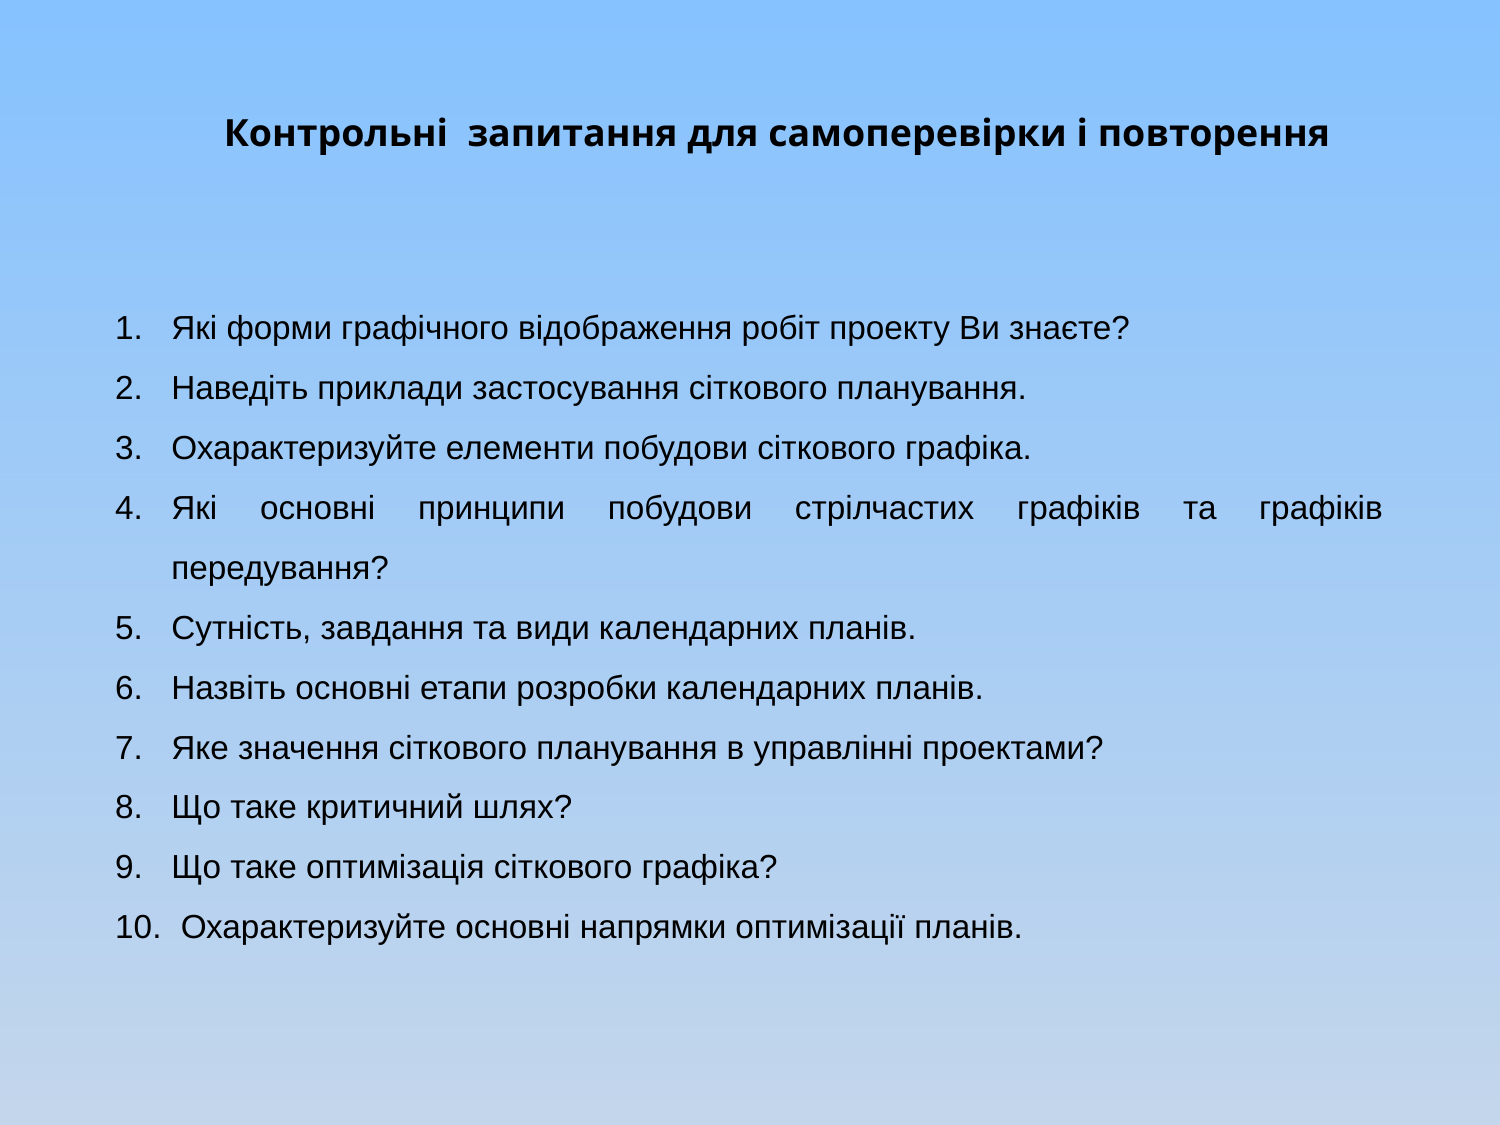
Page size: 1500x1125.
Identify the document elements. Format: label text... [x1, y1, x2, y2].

text_box Які форми графічного відображення робіт проекту Ви знаєте? Наведіть приклади застосування сіткового планування. Охарактеризуйте елементи побудови сіткового графіка. Які основні принципи побудови стрілчастих графіків та графіків передування? Сутність, завдання та види календарних планів. Назвіть основні етапи розробки календарних планів. Яке значення сіткового планування в управлінні проектами? Що таке критичний шлях? Що таке оптимізація сіткового графіка? Охарактеризуйте основні напрямки оптимізації планів. [100, 279, 1400, 953]
text_box Контрольні запитання для самоперевірки і повторення [209, 101, 1347, 162]
